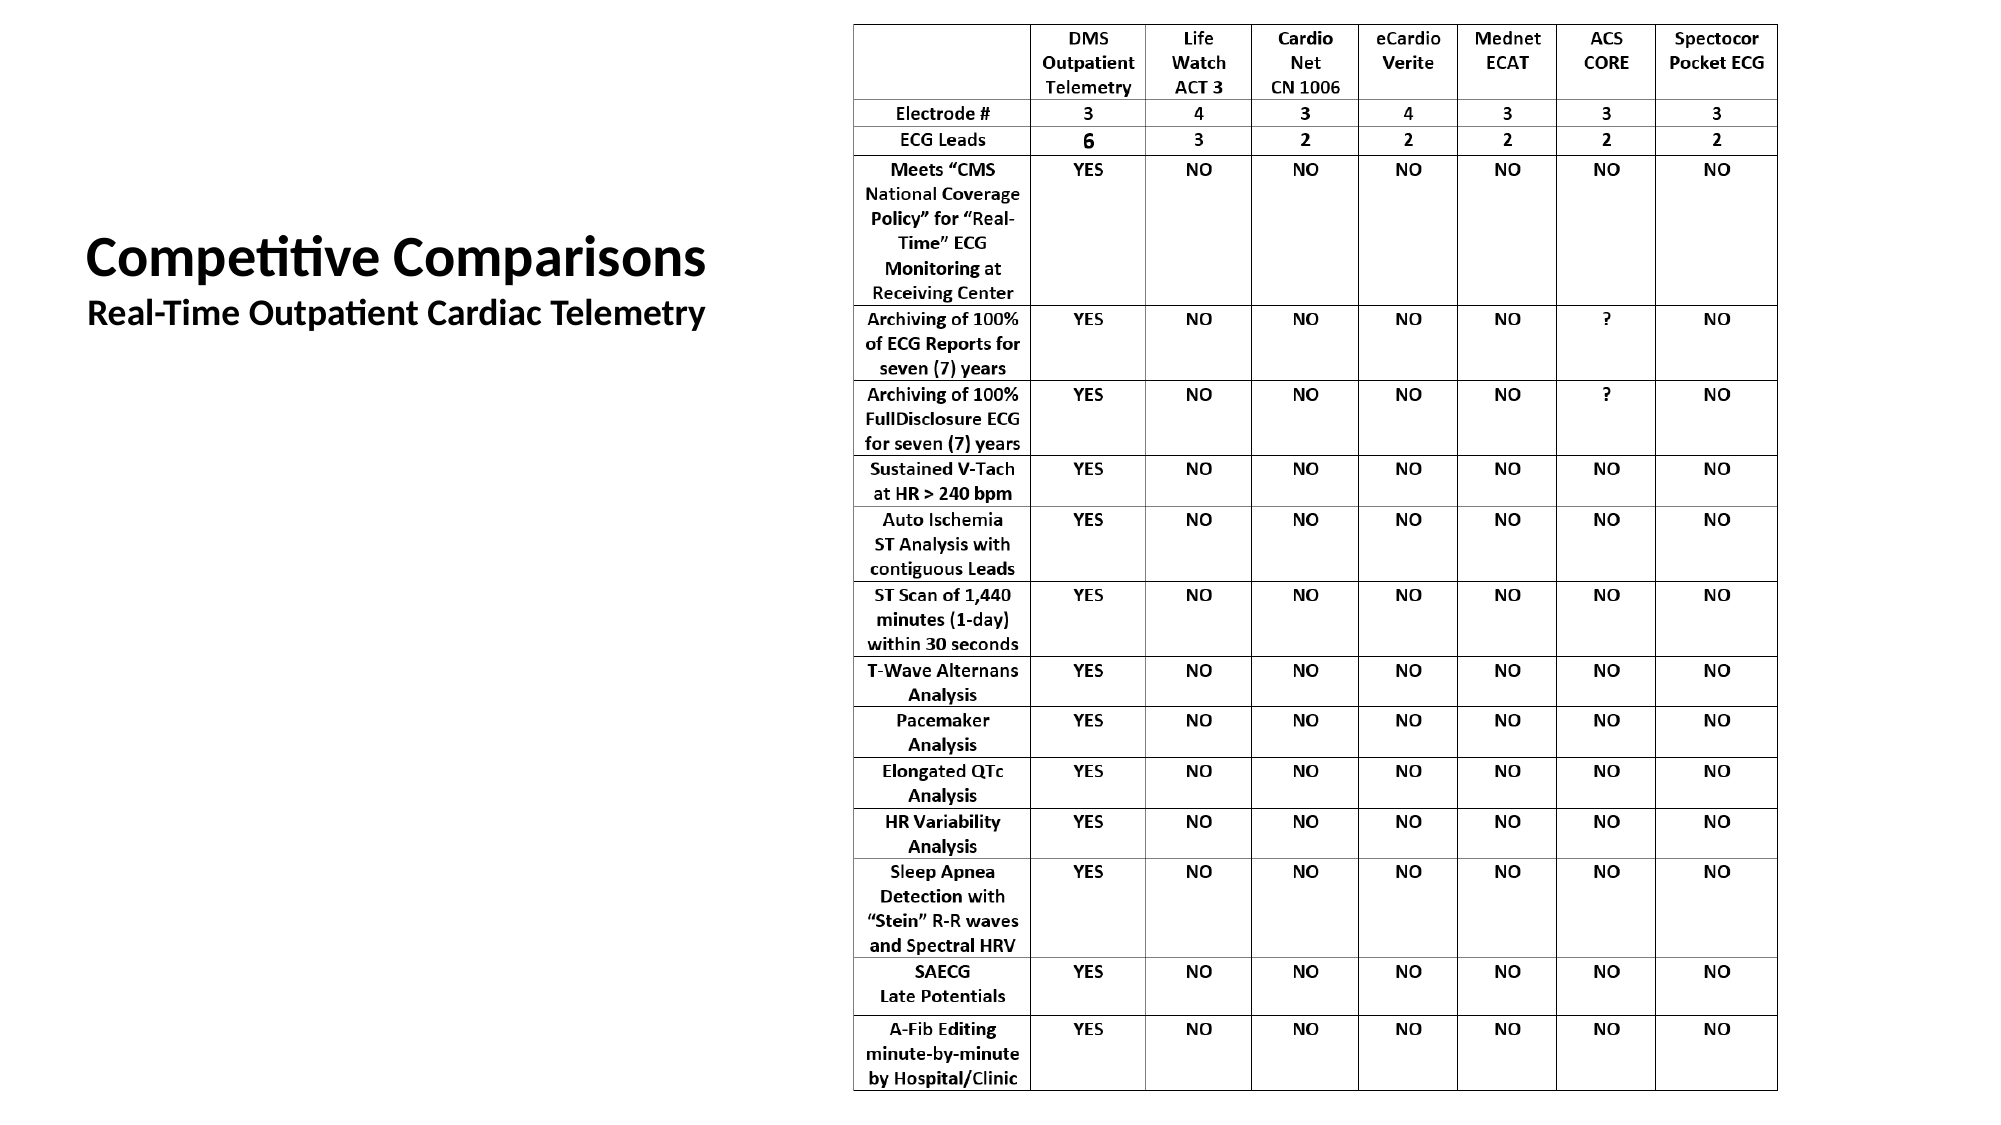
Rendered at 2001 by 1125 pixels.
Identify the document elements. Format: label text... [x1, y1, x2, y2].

picture [809, 21, 1830, 1112]
text_box Competitive Comparisons Real-Time Outpatient Cardiac Telemetry [0, 211, 809, 341]
